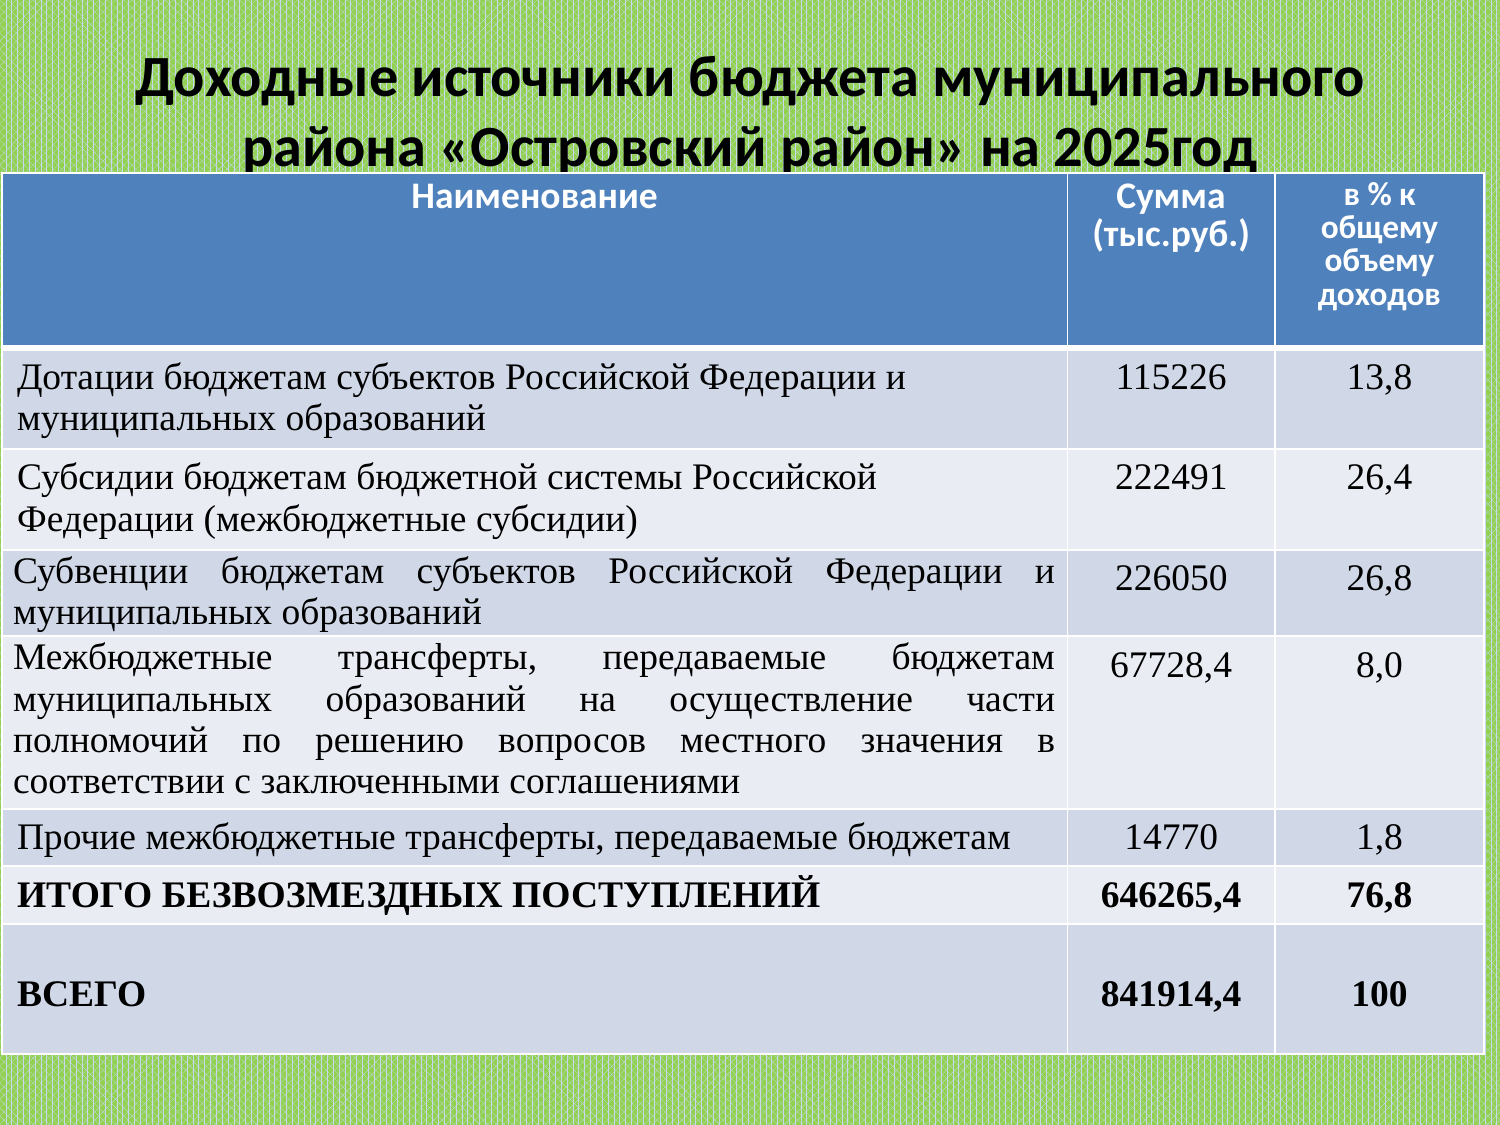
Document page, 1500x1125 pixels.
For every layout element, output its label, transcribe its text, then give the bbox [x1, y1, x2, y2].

table_cell 646265,4 [1068, 867, 1274, 923]
table_header Сумма (тыс.руб.) [1068, 174, 1274, 345]
table_cell Дотации бюджетам субъектов Российской Федерации и муниципальных образований [3, 351, 1067, 448]
title Доходные источники бюджета муниципального района «Островский район» на 2025год [74, 18, 1426, 172]
table_cell ВСЕГО [3, 925, 1067, 1053]
table_cell Прочие межбюджетные трансферты, передаваемые бюджетам [3, 810, 1067, 865]
table_cell Субвенции бюджетам субъектов Российской Федерации и муниципальных образований [3, 551, 1067, 635]
table_cell 26,8 [1276, 551, 1483, 635]
table_cell 14770 [1068, 810, 1274, 865]
table_cell 222491 [1068, 450, 1274, 549]
table_cell 100 [1276, 925, 1483, 1053]
table_header Наименование [3, 174, 1067, 345]
table_cell 226050 [1068, 551, 1274, 635]
table_cell 841914,4 [1068, 925, 1274, 1053]
table_cell 67728,4 [1068, 637, 1274, 808]
table_cell 76,8 [1276, 867, 1483, 923]
table_cell 26,4 [1276, 450, 1483, 549]
table_header в % к общему объему доходов [1276, 174, 1483, 345]
table_cell ИТОГО БЕЗВОЗМЕЗДНЫХ ПОСТУПЛЕНИЙ [3, 867, 1067, 923]
table_cell Субсидии бюджетам бюджетной системы Российской Федерации (межбюджетные субсидии) [3, 450, 1067, 549]
table_cell 8,0 [1276, 637, 1483, 808]
table_cell 1,8 [1276, 810, 1483, 865]
table_cell Межбюджетные трансферты, передаваемые бюджетам муниципальных образований на осуществление части полномочий по решению вопросов местного значения в соответствии с заключенными соглашениями [3, 637, 1067, 808]
table_cell 115226 [1068, 351, 1274, 448]
table_cell 13,8 [1276, 351, 1483, 448]
